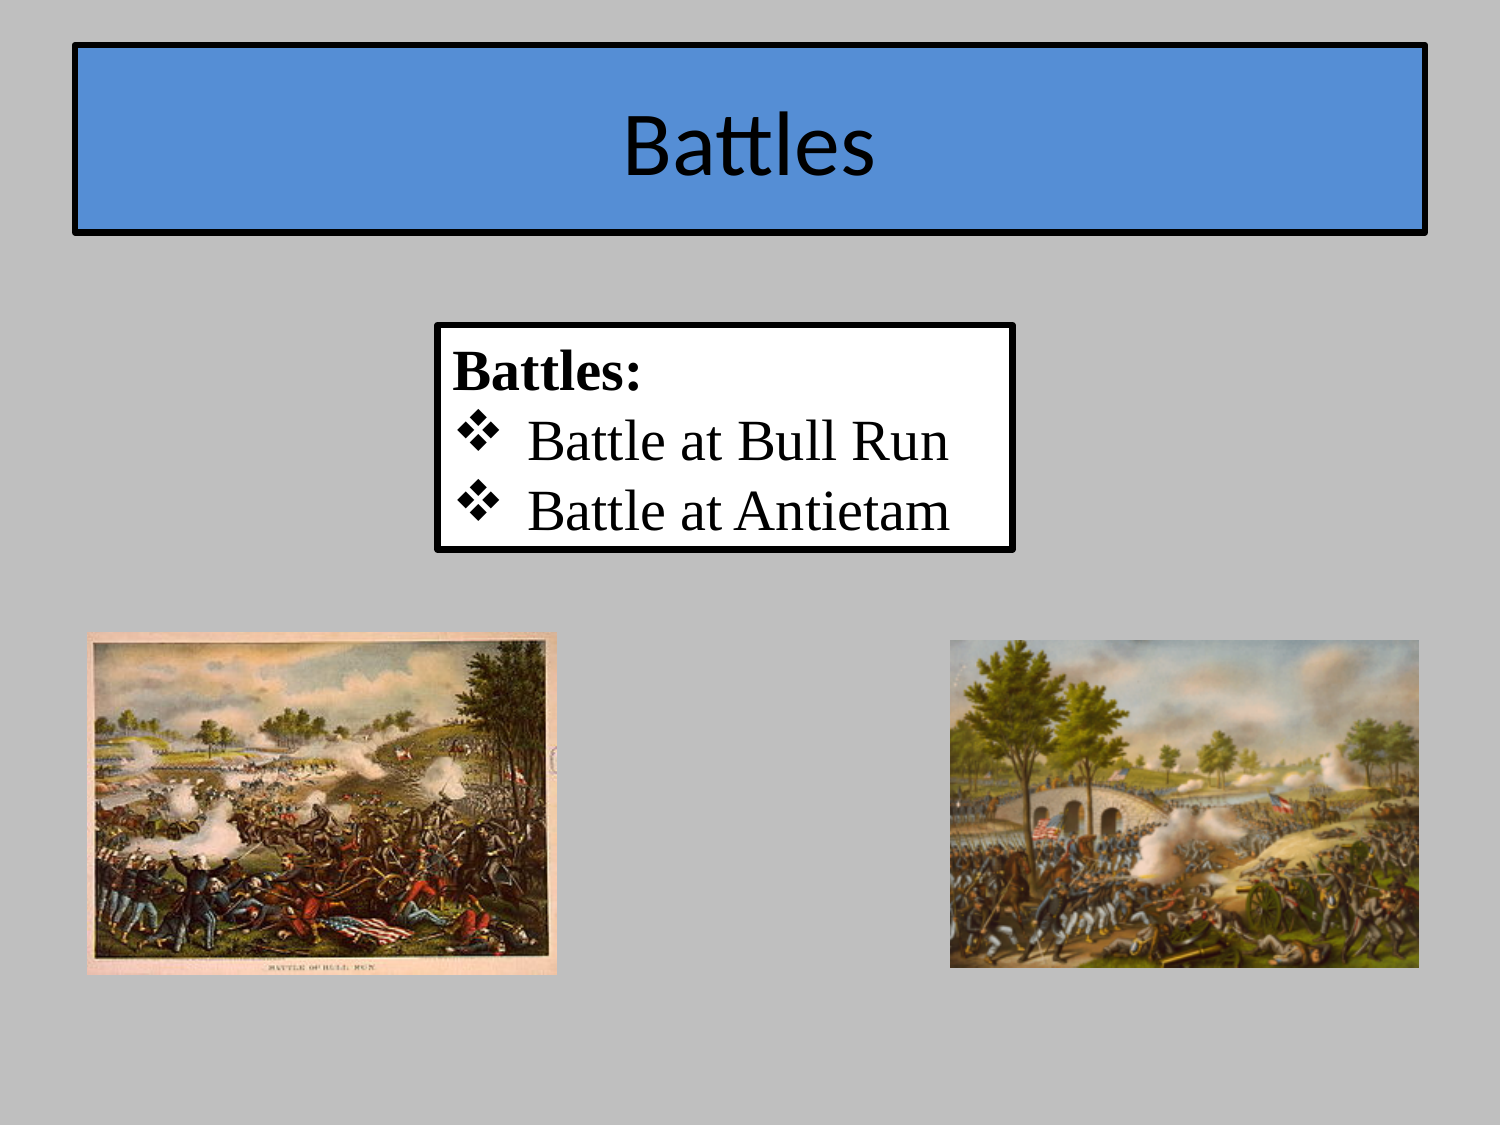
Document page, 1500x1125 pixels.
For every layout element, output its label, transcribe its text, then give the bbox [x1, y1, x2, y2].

picture [87, 632, 557, 976]
picture [949, 640, 1419, 968]
title Battles [75, 45, 1425, 233]
text_box Battles: Battle at Bull Run Battle at Antietam [437, 324, 1013, 550]
